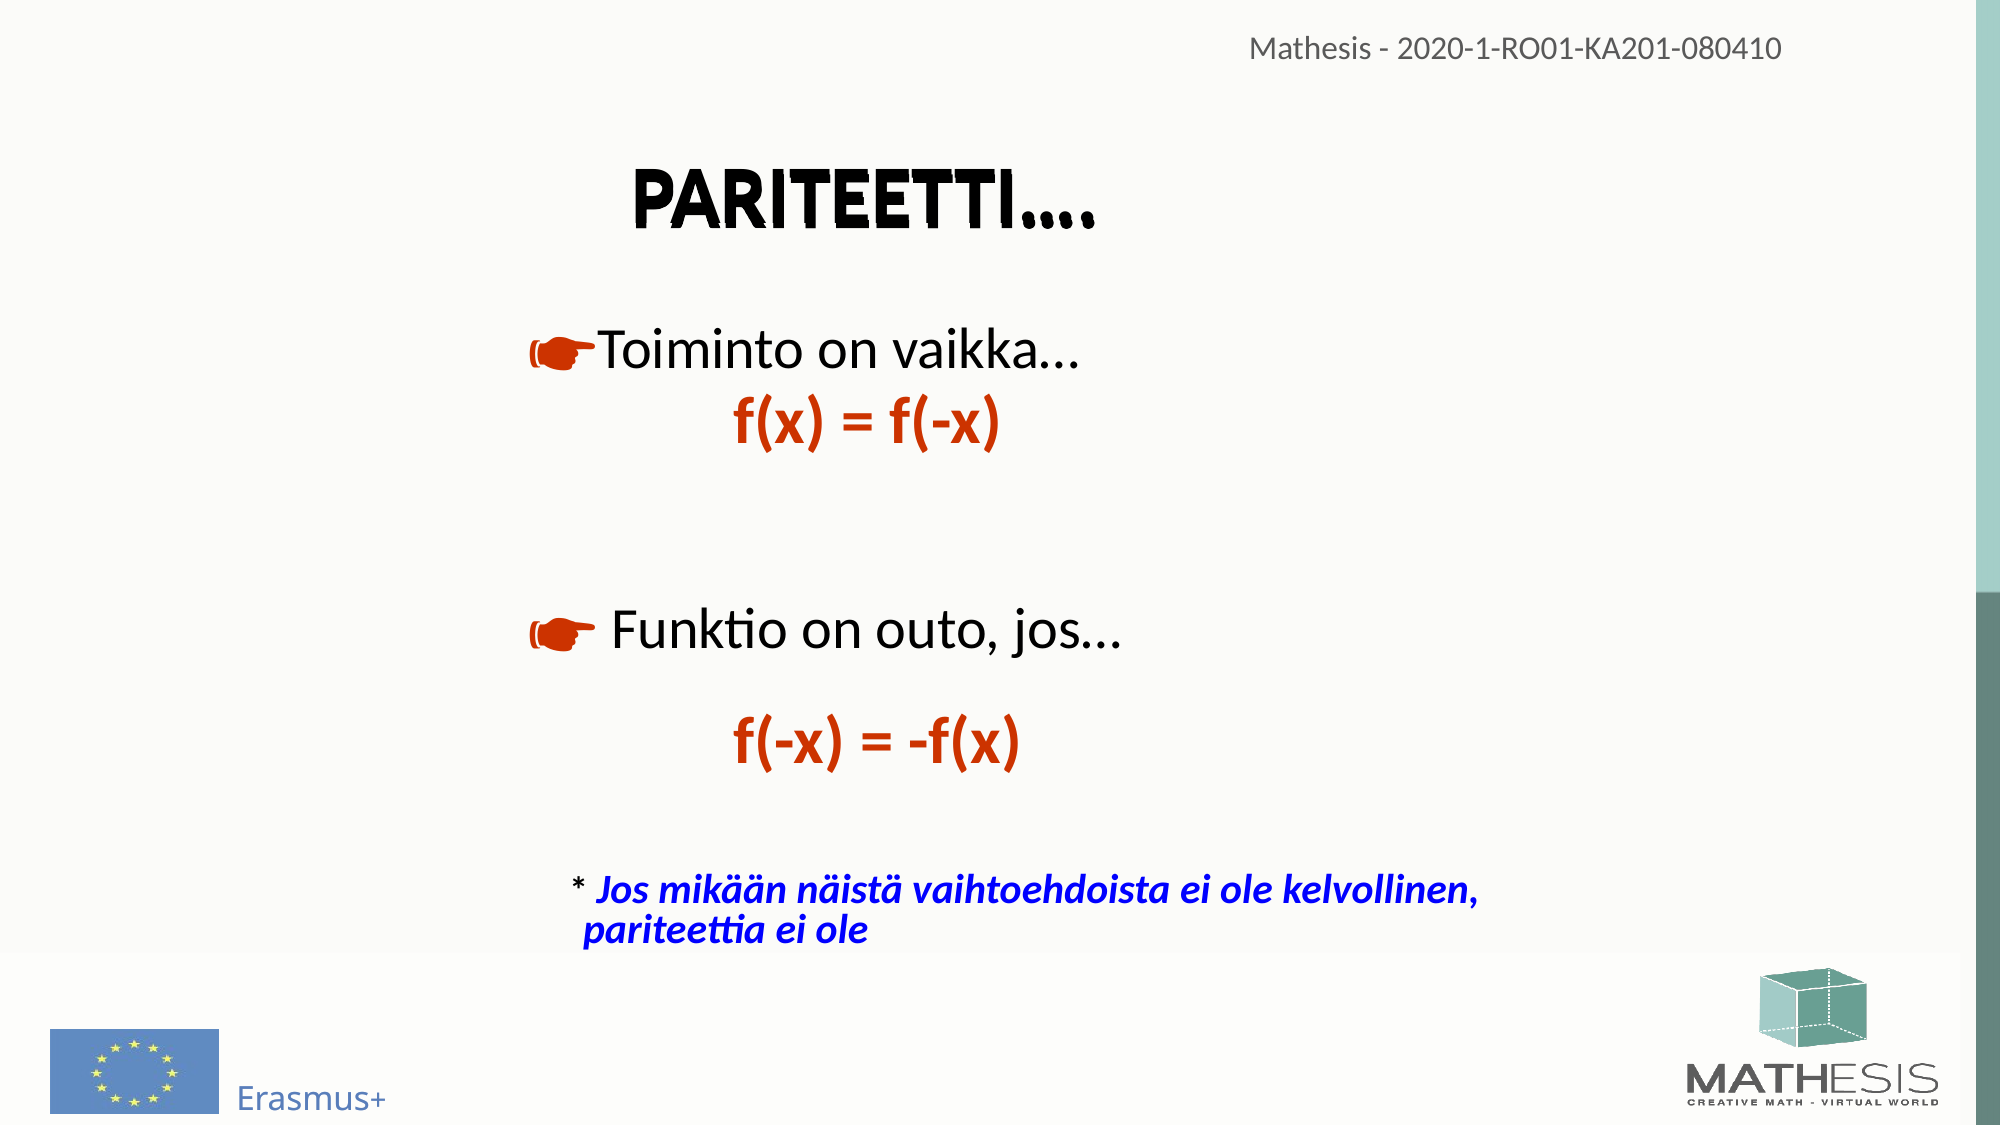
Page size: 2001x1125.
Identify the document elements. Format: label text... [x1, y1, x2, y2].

text_box Δ>0 [1664, 928, 1961, 1125]
text_box Δ>0 [1976, 0, 2000, 1125]
text_box Δ>0 [50, 1029, 219, 1114]
text_box PARITEETTI…. [616, 133, 1222, 248]
text_box Toiminto on vaikka… f(x) = f(-x) Funktio on outo, jos… f(-x) = -f(x) * Jos mikään näistä vaihtoehdoista ei ole kelvollinen, pariteettia ei ole [511, 248, 1650, 738]
